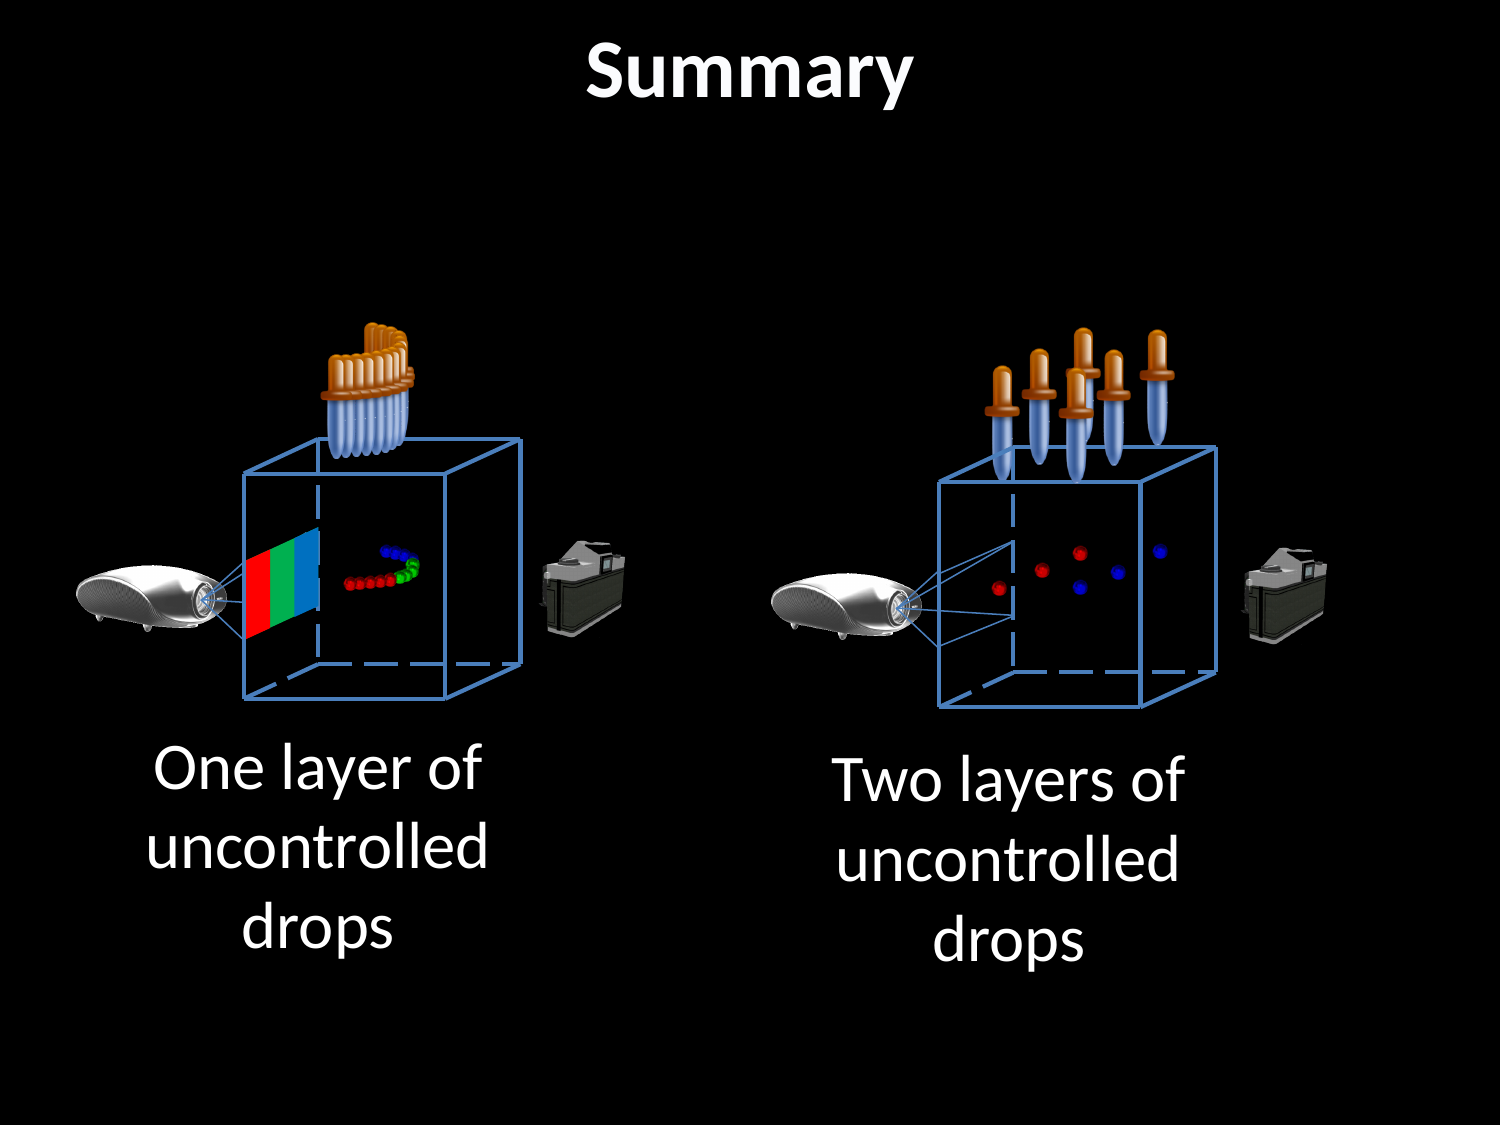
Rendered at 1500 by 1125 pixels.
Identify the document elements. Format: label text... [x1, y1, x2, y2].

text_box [76, 320, 528, 700]
text_box One layer of uncontrolled drops [109, 716, 527, 968]
picture [520, 537, 627, 639]
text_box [771, 325, 1223, 708]
text_box Two layers of uncontrolled drops [800, 733, 1218, 977]
title Summary [0, 0, 1500, 129]
picture [1222, 543, 1329, 645]
